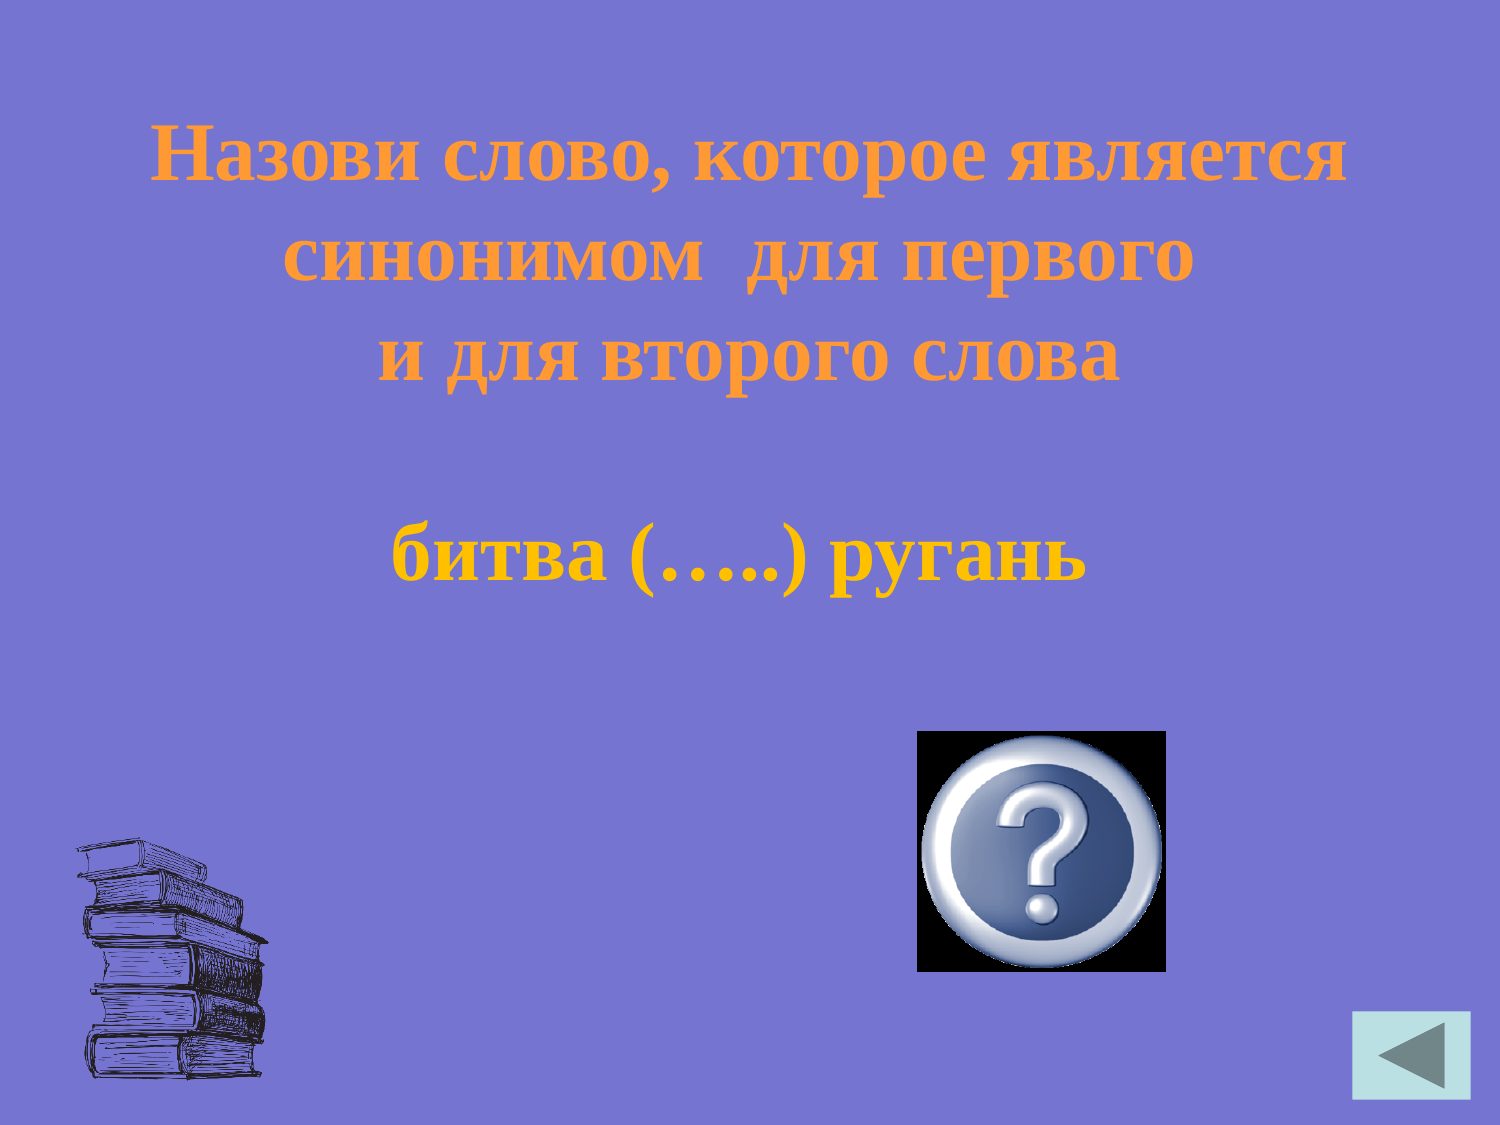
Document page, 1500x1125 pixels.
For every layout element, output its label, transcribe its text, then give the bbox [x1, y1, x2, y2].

picture [38, 825, 306, 1092]
text_box Брань [915, 786, 1471, 1030]
picture [917, 731, 1166, 972]
text_box [1352, 1011, 1471, 1100]
text_box Назови слово, которое является синонимом для первого и для второго слова битва (…..) ругань [0, 0, 1500, 685]
